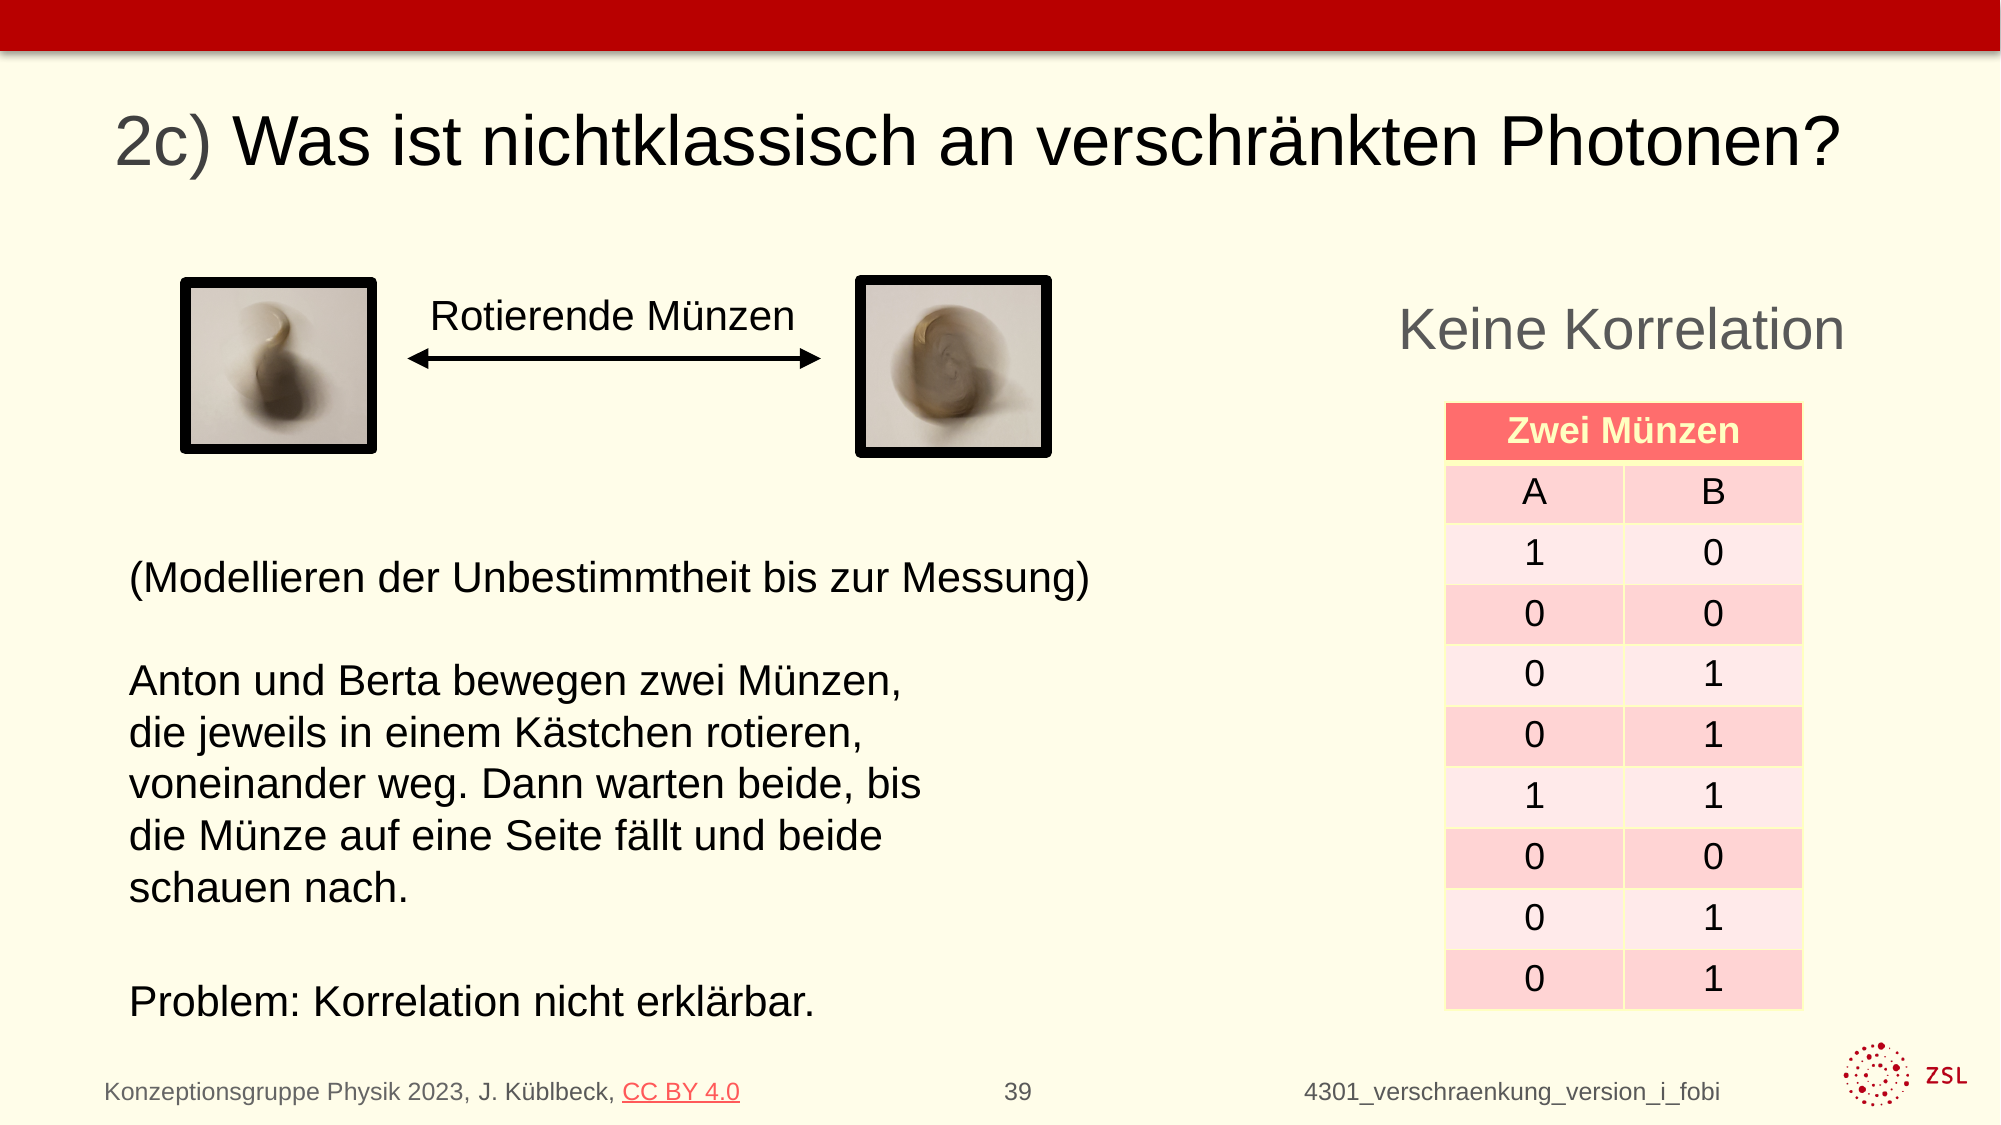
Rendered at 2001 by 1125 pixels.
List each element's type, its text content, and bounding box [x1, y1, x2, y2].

table_cell 0 [1625, 525, 1802, 584]
table_header Zwei Münzen [1446, 403, 1802, 460]
text_box (Modellieren der Unbestimmtheit bis zur Messung) Anton und Berta bewegen zwei Münzen, die jeweils in einem Kästchen rotieren, voneinander weg. Dann warten beide, bis die Münze auf eine Seite fällt und beide schauen nach. Problem: Korrelation nicht erklärbar. [114, 255, 1827, 1035]
table_cell 1 [1625, 707, 1802, 766]
table_cell B [1625, 466, 1802, 523]
table_cell 0 [1446, 890, 1623, 949]
table_cell 0 [1446, 707, 1623, 766]
table_cell 0 [1446, 646, 1623, 705]
table_cell 0 [1625, 585, 1802, 644]
table_cell 0 [1446, 950, 1623, 1009]
table_cell 0 [1446, 829, 1623, 888]
table_cell 1 [1446, 525, 1623, 584]
table_cell 1 [1625, 646, 1802, 705]
title 2c) Was ist nichtklassisch an verschränkten Photonen? [99, 90, 1900, 185]
table_cell 1 [1625, 890, 1802, 949]
picture [1842, 1041, 1968, 1107]
table_cell 1 [1625, 950, 1802, 1009]
table_cell 0 [1446, 585, 1623, 644]
table_cell 1 [1625, 768, 1802, 827]
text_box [190, 284, 1042, 448]
text_box Keine Korrelation [1383, 283, 1904, 379]
table_cell 0 [1625, 829, 1802, 888]
table_cell A [1446, 466, 1623, 523]
table_cell 1 [1446, 768, 1623, 827]
